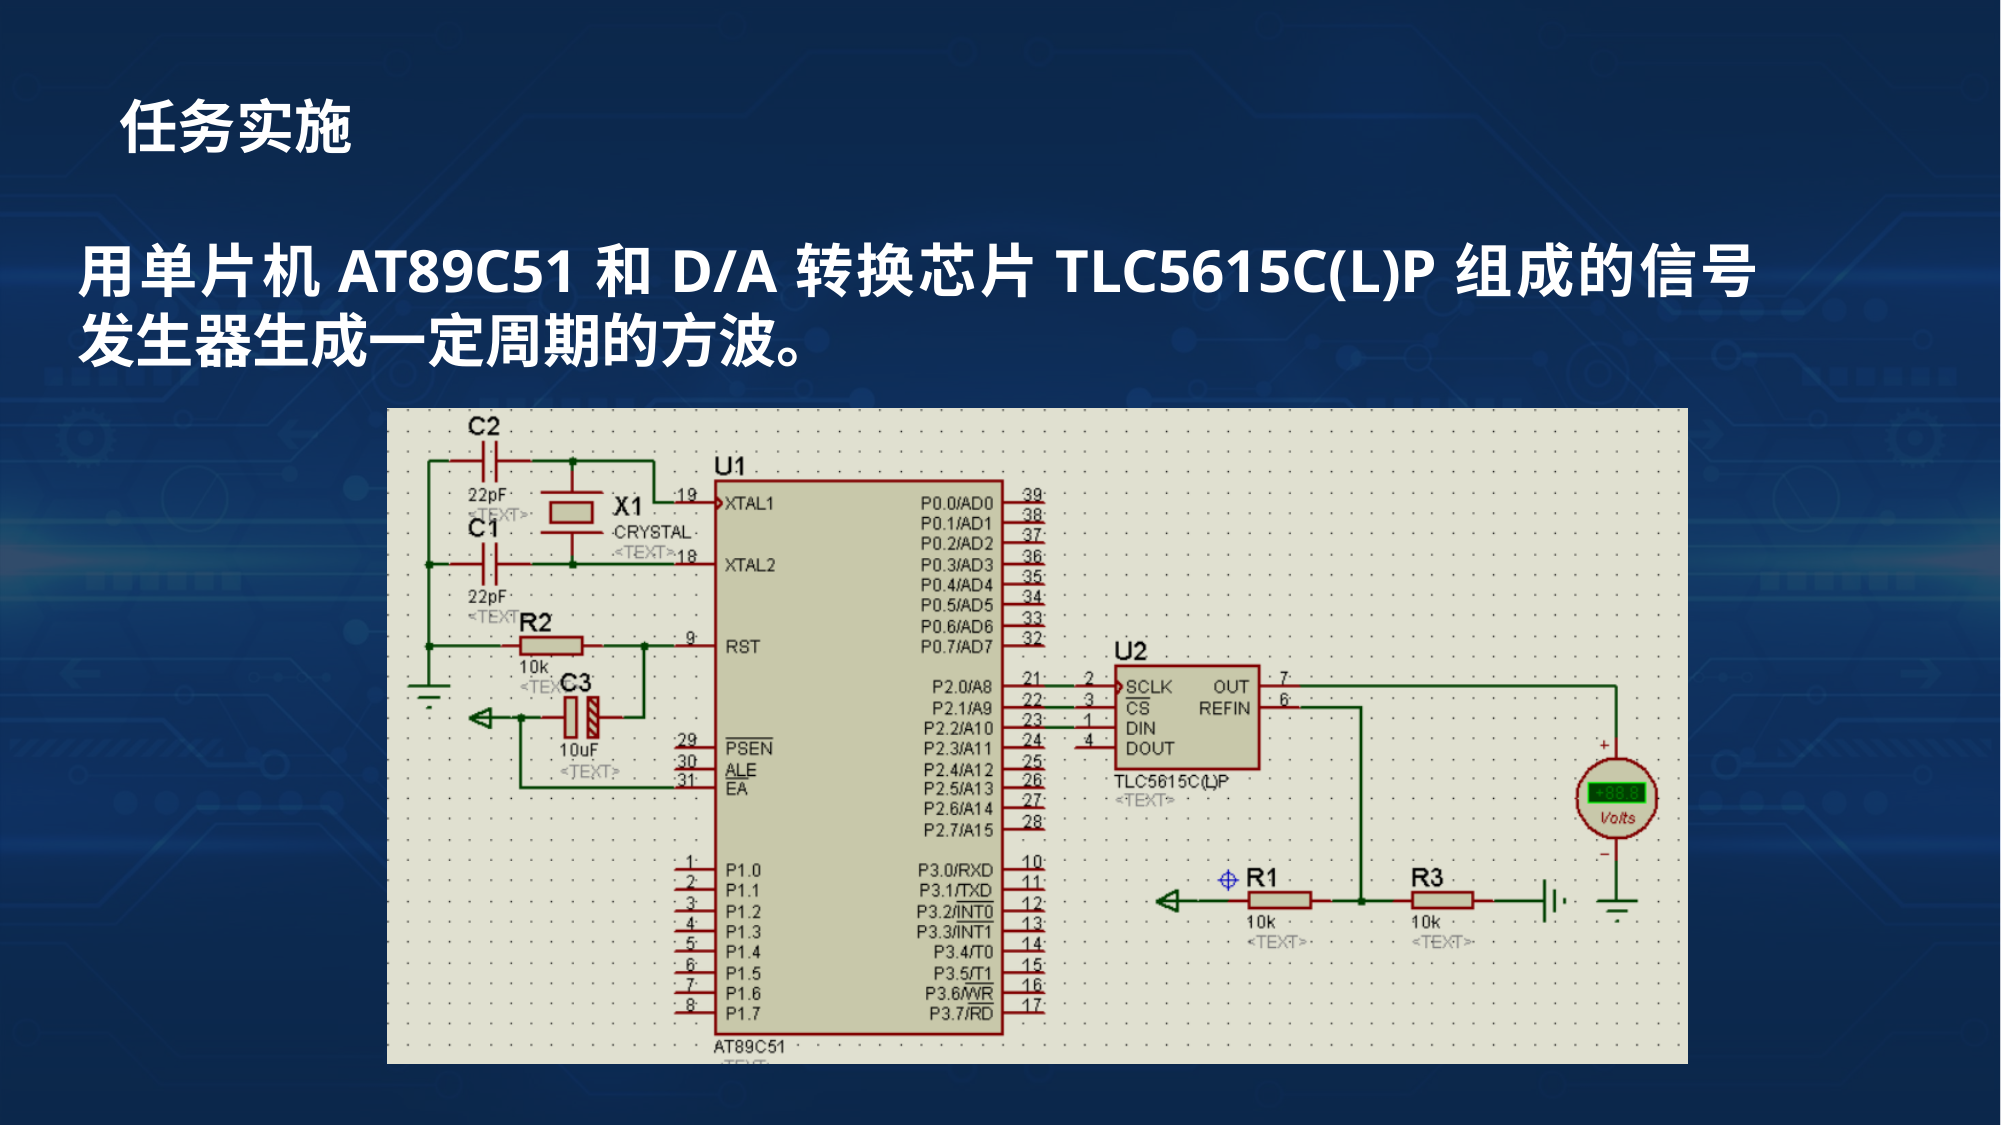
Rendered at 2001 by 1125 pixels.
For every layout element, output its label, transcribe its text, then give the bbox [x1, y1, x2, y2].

text_box 任务实施 [104, 83, 939, 168]
picture [386, 407, 1688, 1065]
text_box 用单片机AT89C51和D/A转换芯片TLC5615C(L)P组成的信号发生器生成一定周期的方波。 [62, 226, 1774, 382]
